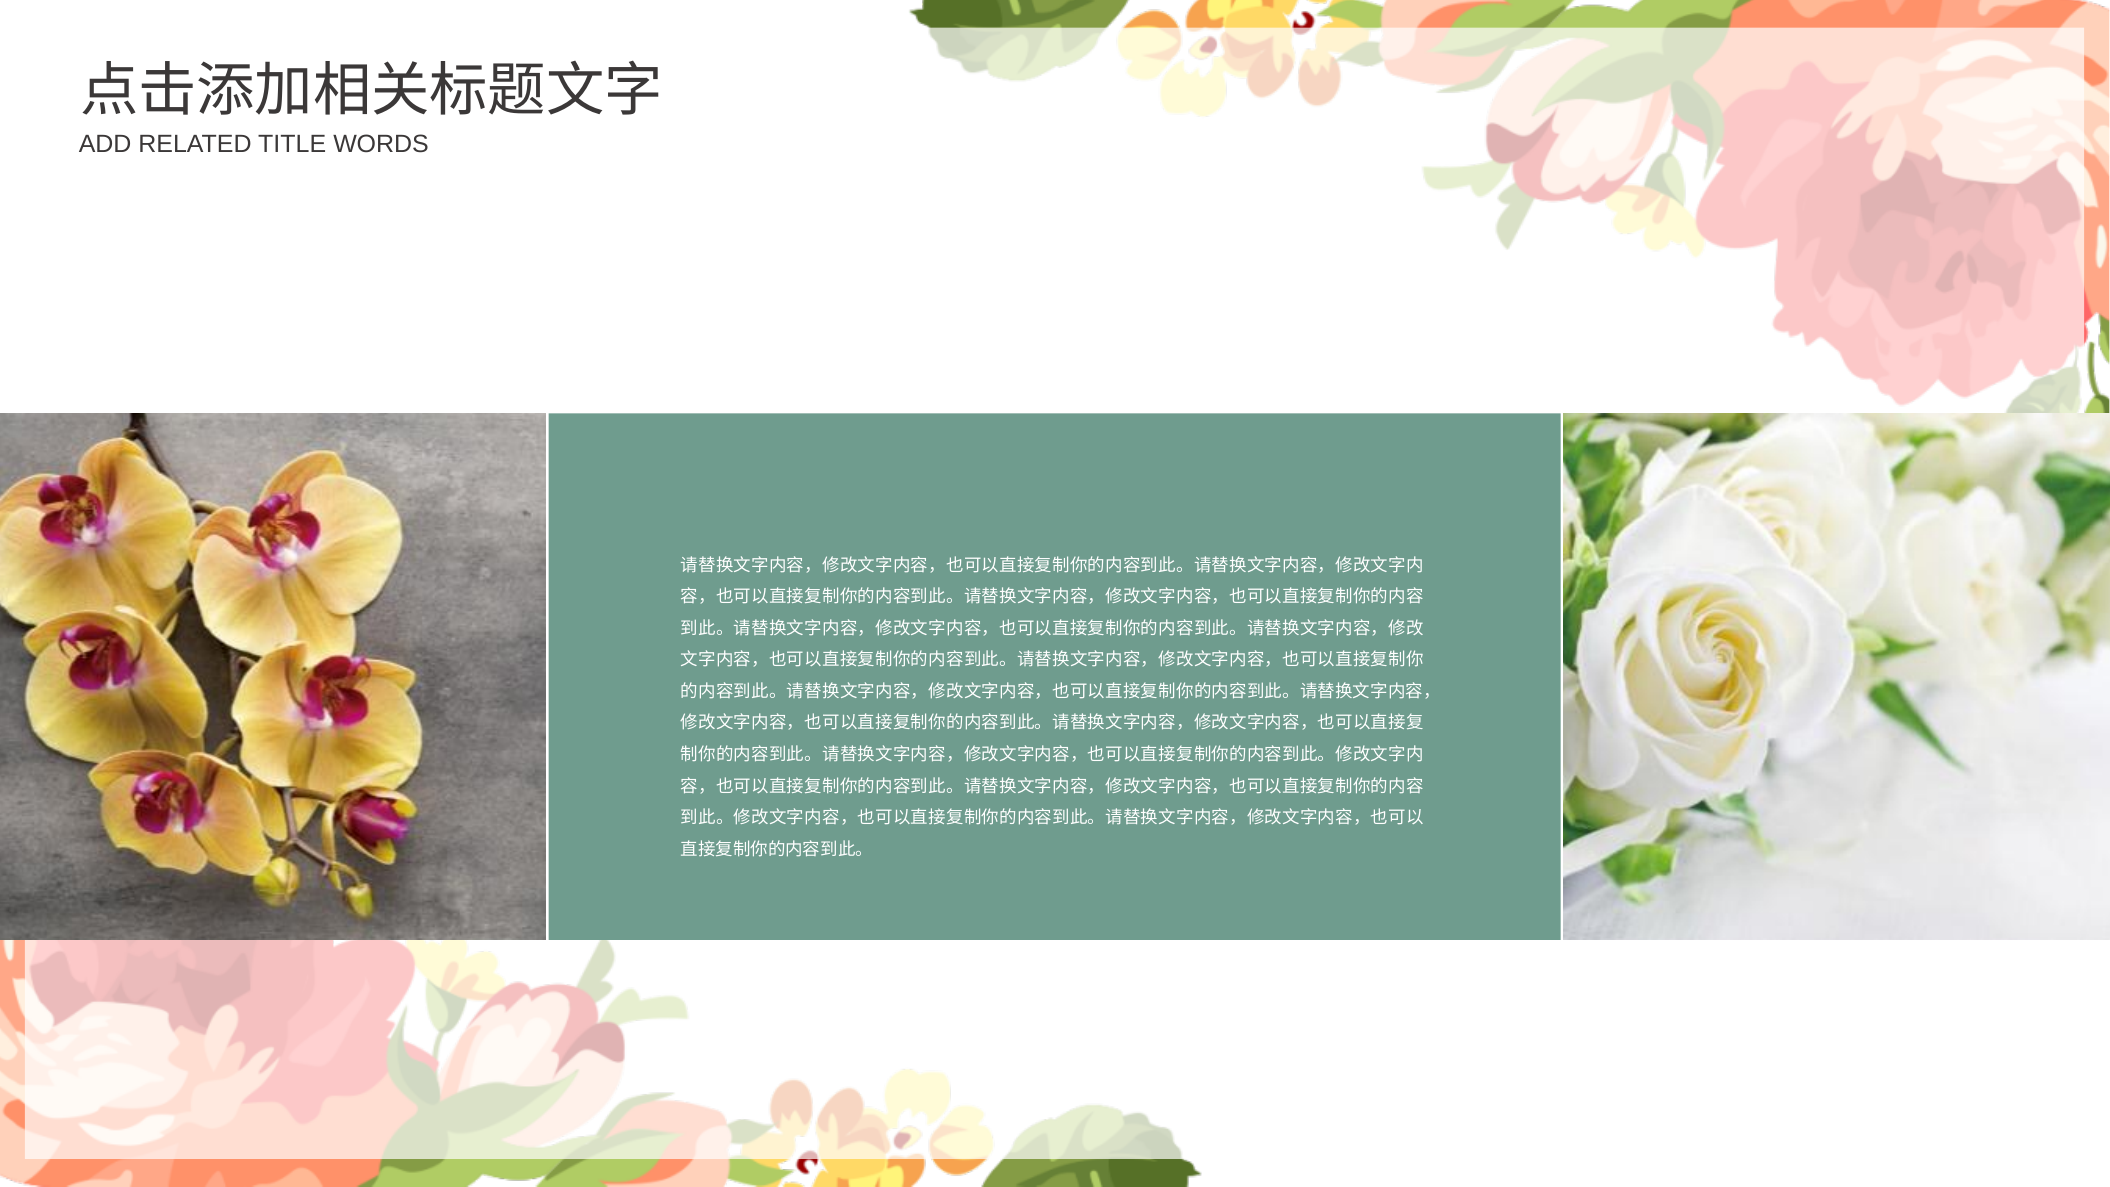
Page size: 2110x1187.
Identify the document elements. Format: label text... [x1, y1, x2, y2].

picture [0, 941, 2110, 1187]
text_box ADD RELATED TITLE WORDS [62, 119, 446, 166]
text_box [548, 412, 1562, 941]
text_box [1562, 412, 2110, 941]
text_box 请替换文字内容，修改文字内容，也可以直接复制你的内容到此。请替换文字内容，修改文字内容，也可以直接复制你的内容到此。请替换文字内容，修改文字内容，也可以直接复制你的内容到此。请替换文字内容，修改文字内容，也可以直接复制你的内容到此。请替换文字内容，修改文字内容，也可以直接复制你的内容到此。请替换文字内容，修改文字内容，也可以直接复制你的内容到此。请替换文字内容，修改文字内容，也可以直接复制你的内容到此。请替换文字内容，修改文字内容，也可以直接复制你的内容到此。请替换文字内容，修改文字内容，也可以直接复制你的内容到此。请替换文字内容，修改文字内容，也可以直接复制你的内容到此。修改文字内容，也可以直接复制你的内容到此。请替换文字内容，修改文字内容，也可以直接复制你的内容到此。修改文字内容，也可以直接复制你的内容到此。请替换文字内容，修改文字内容，也可以直接复制你的内容到此。 [680, 542, 1425, 859]
text_box 点击添加相关标题文字 [64, 43, 679, 130]
picture [0, 0, 2110, 412]
text_box [0, 412, 547, 941]
